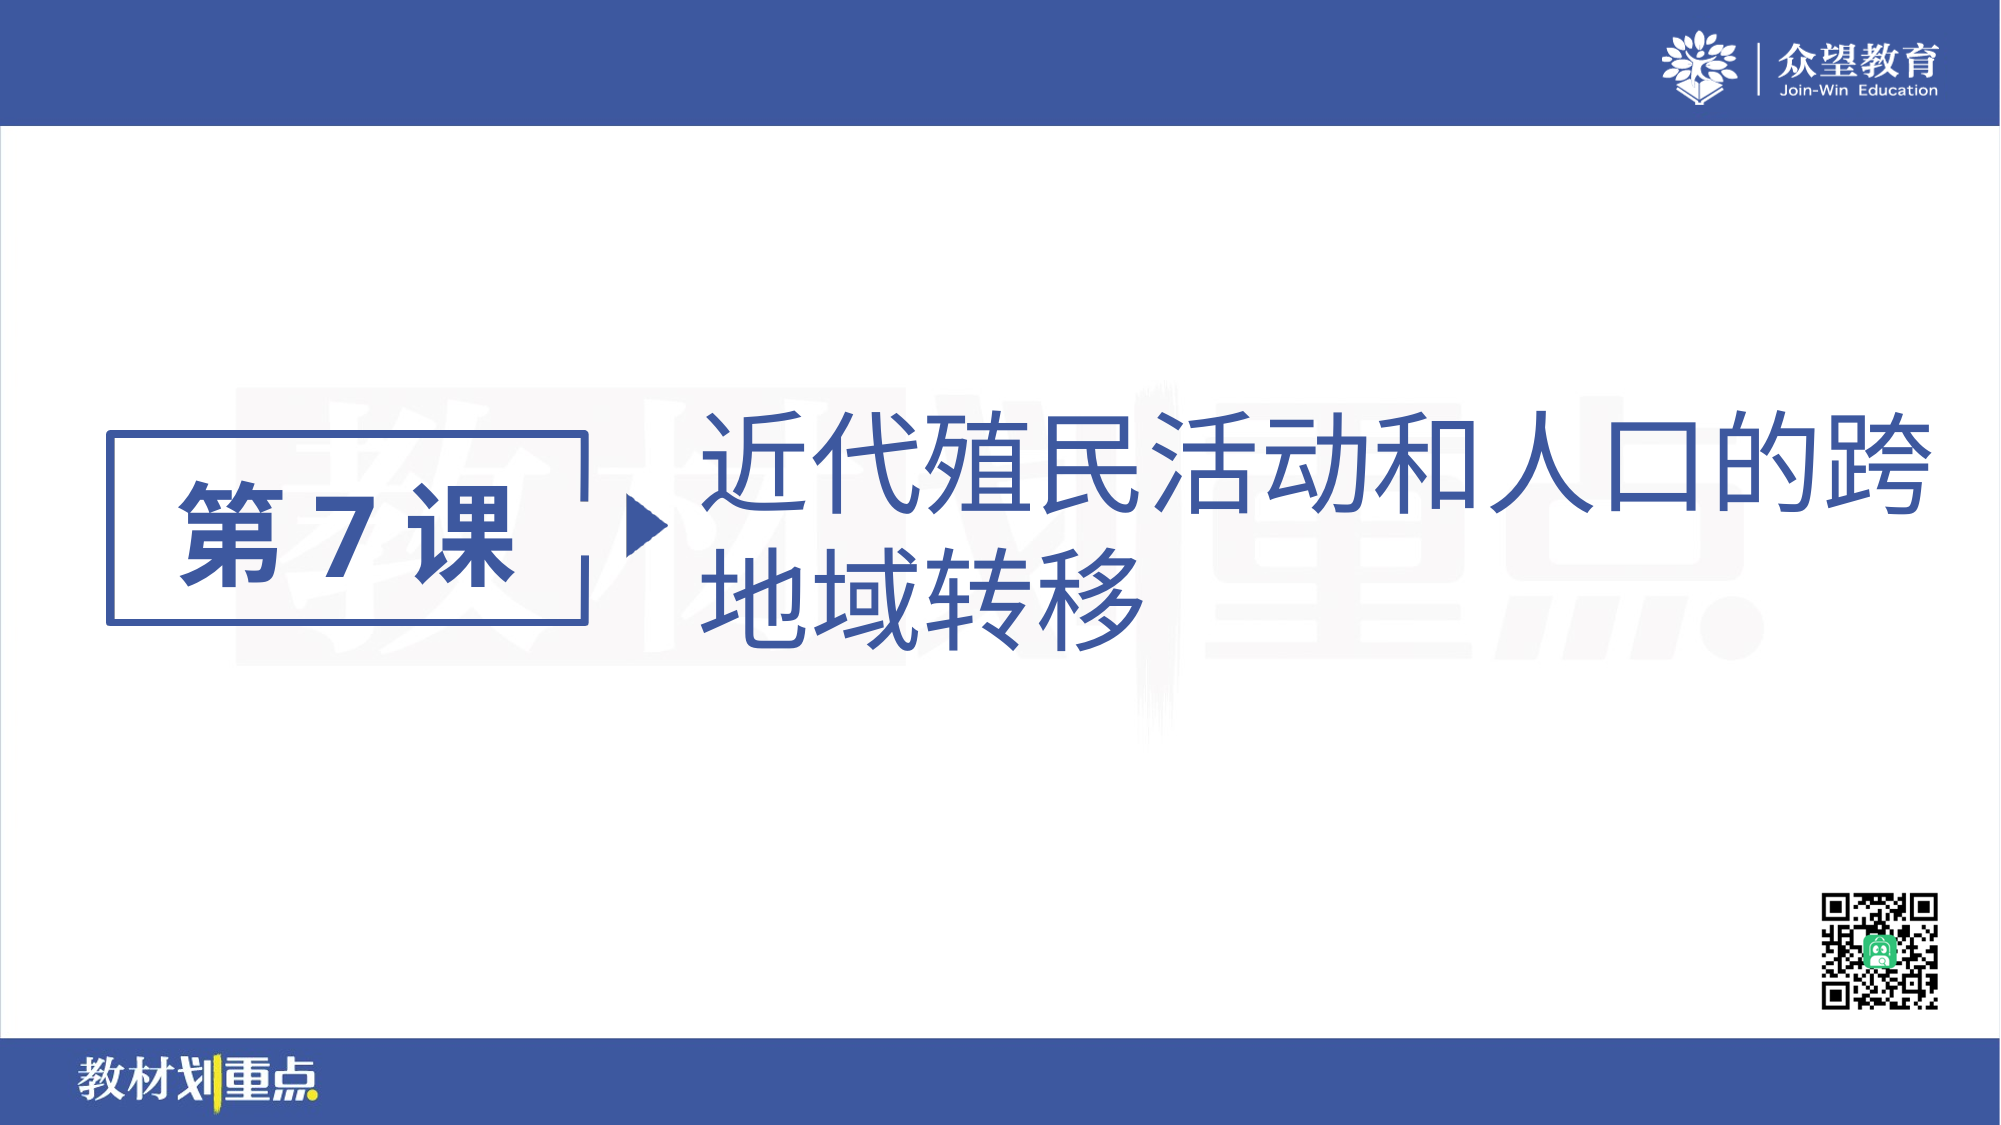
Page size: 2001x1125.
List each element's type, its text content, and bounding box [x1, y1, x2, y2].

text_box 近代殖民活动和人口的跨 地域转移 [697, 371, 1997, 686]
text_box 第7课 [106, 626, 585, 632]
picture [0, 0, 2000, 1125]
